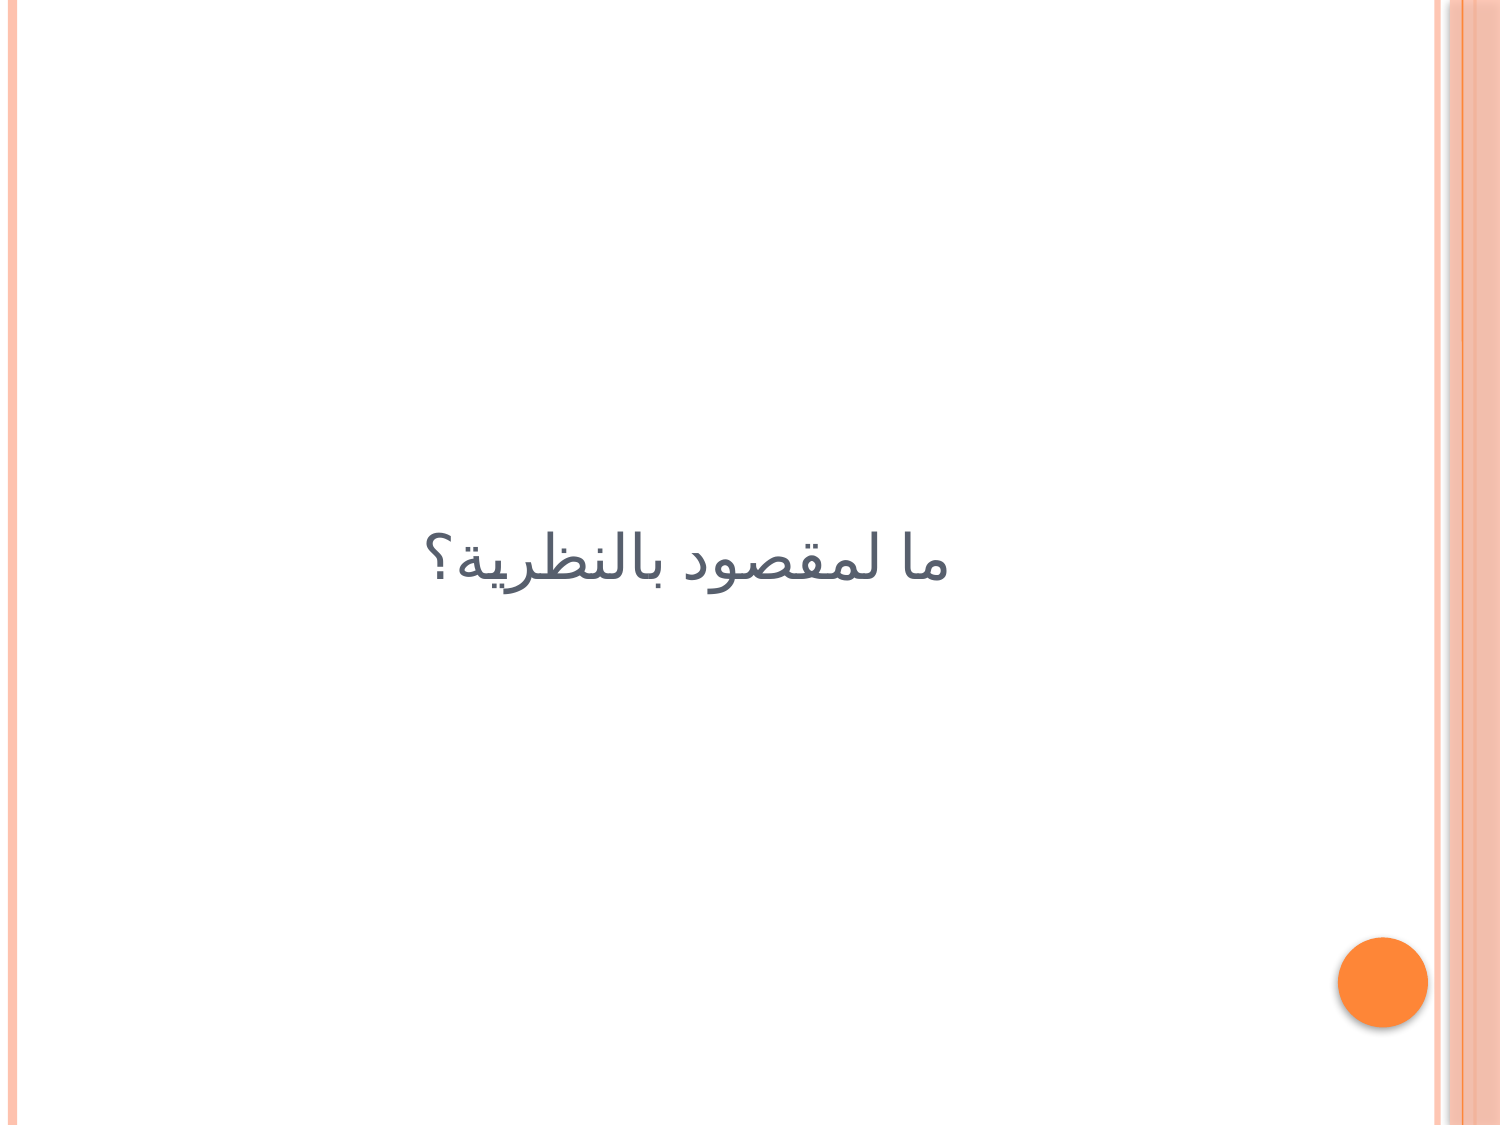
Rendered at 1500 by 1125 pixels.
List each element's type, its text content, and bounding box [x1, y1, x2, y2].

title ما لمقصود بالنظرية؟ [75, 45, 1300, 600]
